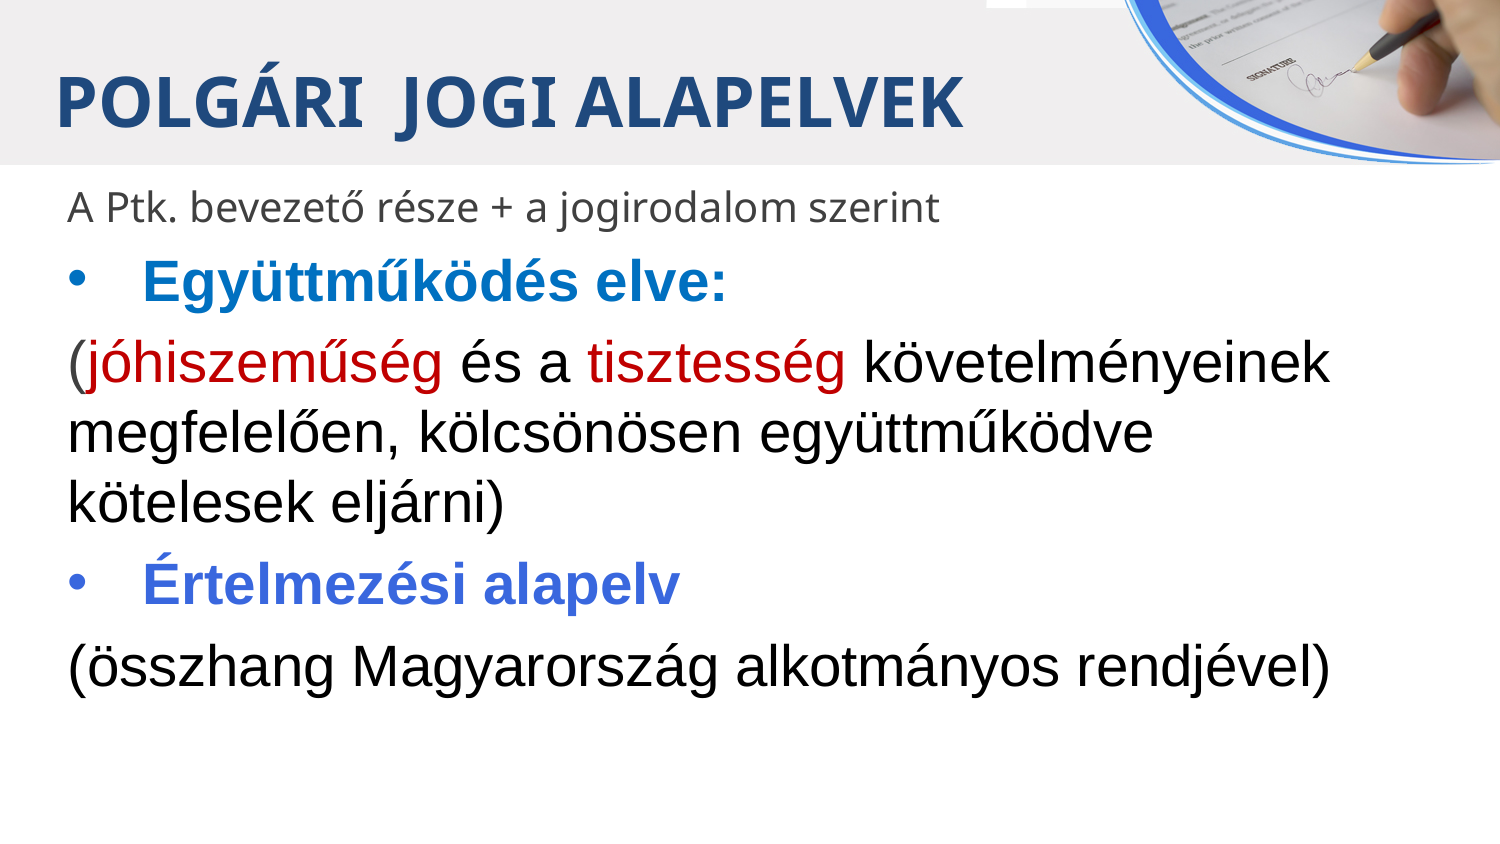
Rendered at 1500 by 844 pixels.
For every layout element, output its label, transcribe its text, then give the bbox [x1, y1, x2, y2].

list A Ptk. bevezető része + a jogirodalom szerint Együttműködés elve: (jóhiszeműség és a tisztesség követelményeinek megfelelően, kölcsönösen együttműködve kötelesek eljárni) Értelmezési alapelv (összhang Magyarország alkotmányos rendjével) [53, 173, 1353, 741]
list POLGÁRI JOGI ALAPELVEK [39, 8, 1500, 151]
picture [0, 0, 1500, 844]
